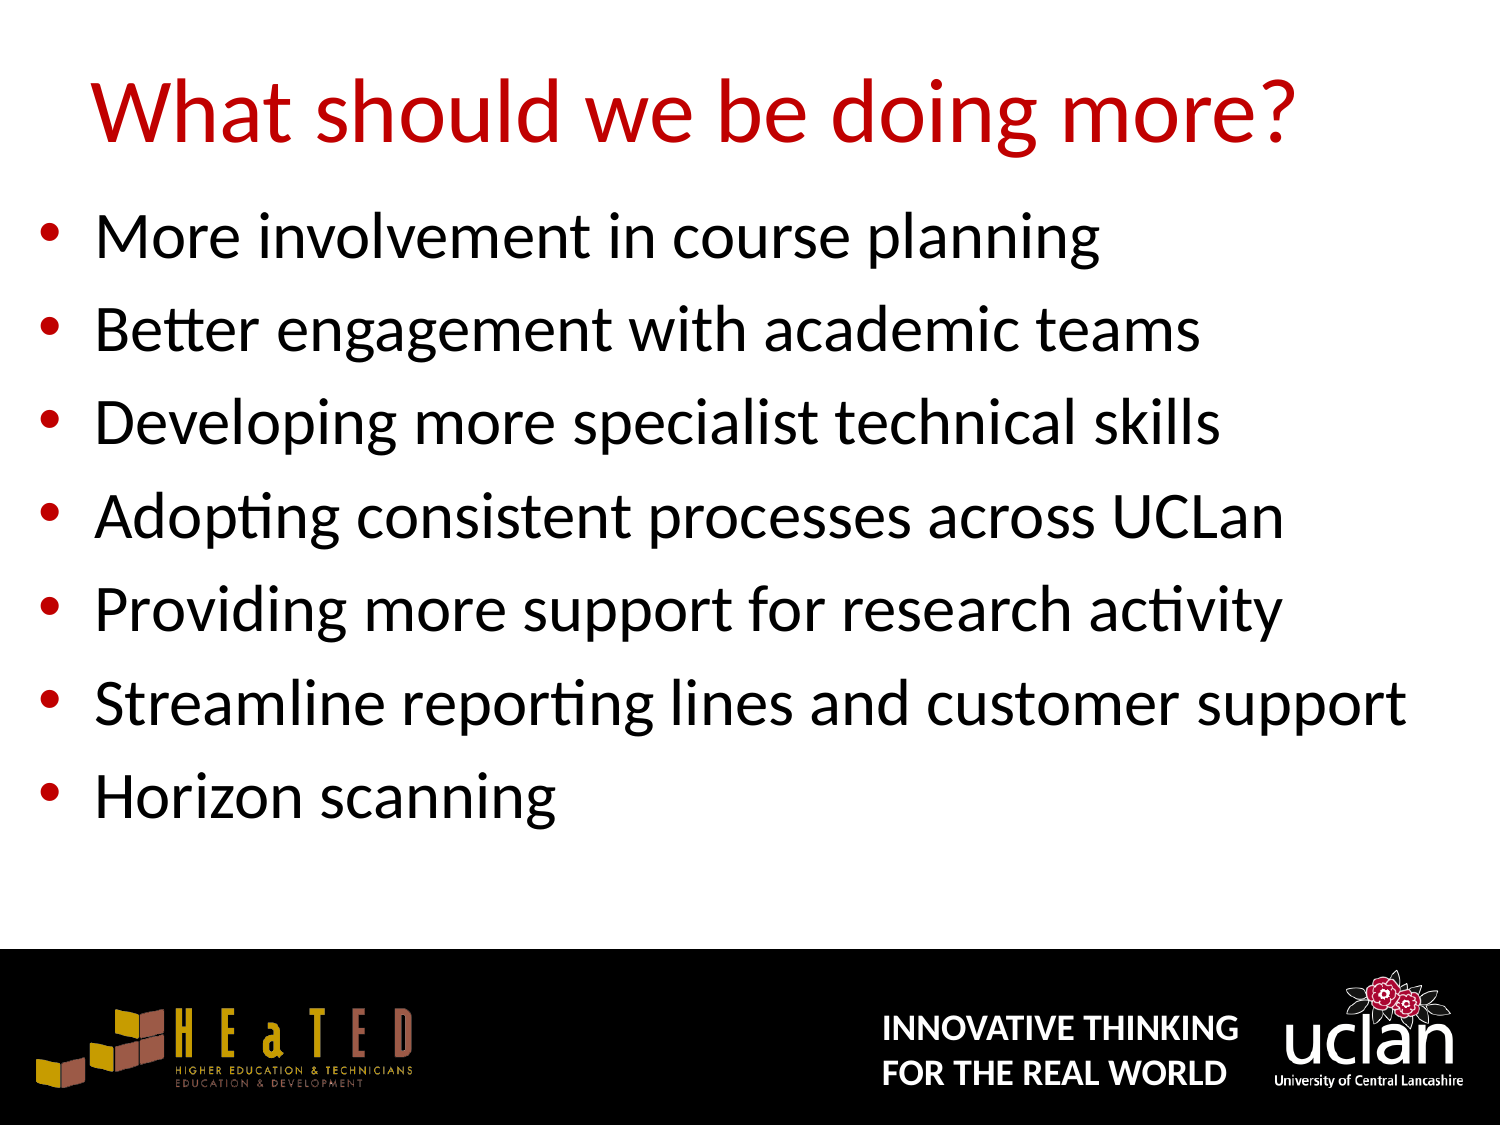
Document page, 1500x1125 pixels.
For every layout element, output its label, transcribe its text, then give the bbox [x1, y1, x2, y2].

picture [1275, 969, 1463, 1088]
picture [36, 1008, 412, 1088]
title What should we be doing more? [75, 11, 1425, 184]
text_box More involvement in course planning Better engagement with academic teams Developing more specialist technical skills Adopting consistent processes across UCLan Providing more support for research activity Streamline reporting lines and customer support Horizon scanning [23, 184, 1454, 935]
